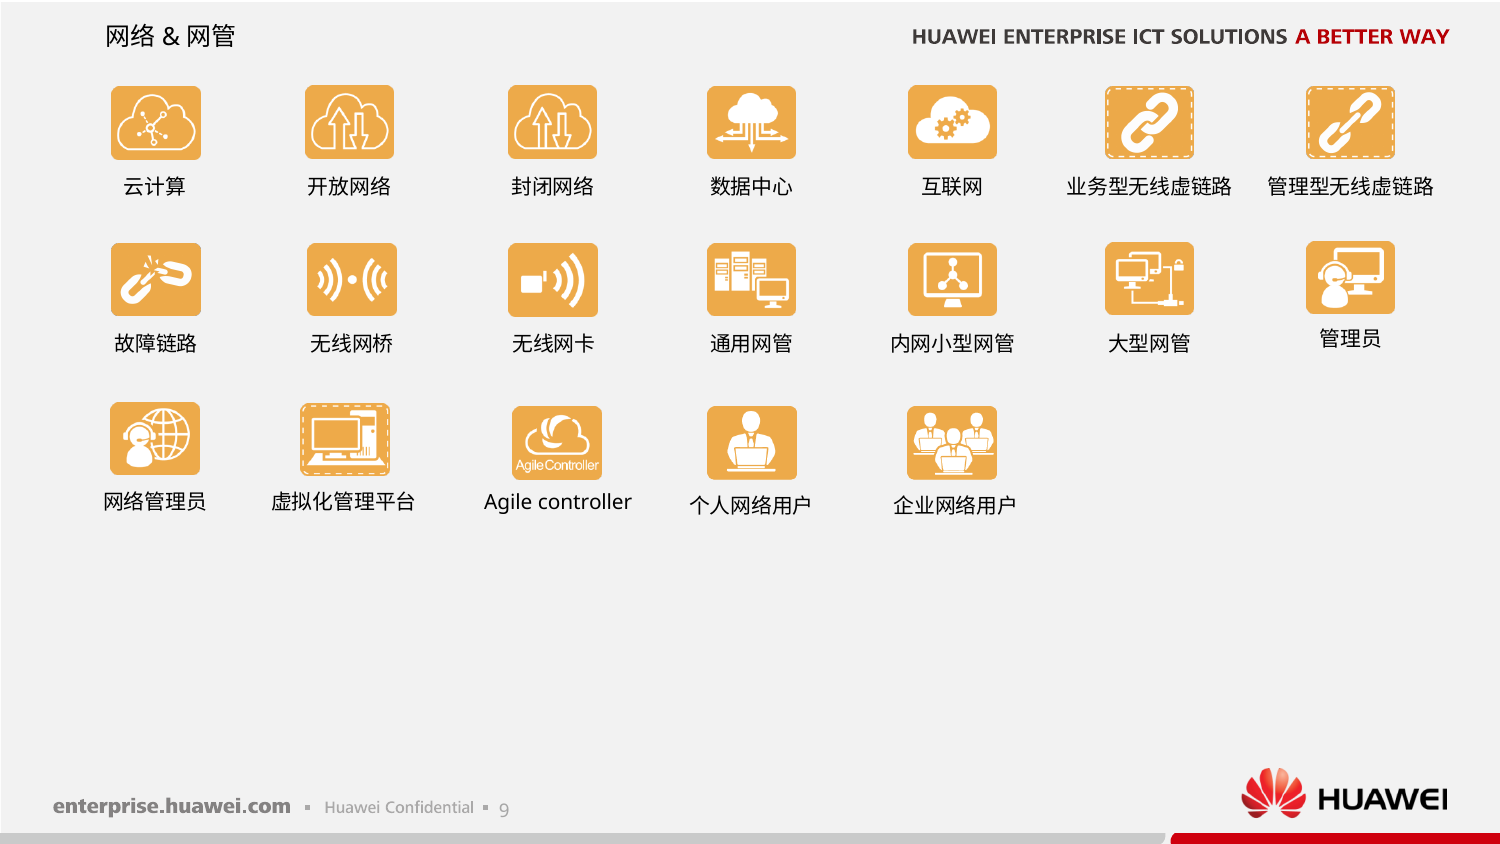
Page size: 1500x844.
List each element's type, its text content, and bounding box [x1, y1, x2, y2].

picture [1241, 768, 1447, 819]
text_box 管理型无线虚链路 [1252, 166, 1449, 207]
picture [111, 243, 201, 317]
text_box 业务型无线虚链路 [1051, 166, 1248, 207]
text_box 内网小型网管 [875, 323, 1030, 364]
picture [1306, 241, 1396, 314]
text_box 云计算 [109, 166, 202, 207]
text_box 无线网卡 [497, 323, 611, 364]
picture [1306, 86, 1396, 160]
picture [707, 243, 797, 317]
picture [110, 401, 200, 475]
picture [300, 402, 390, 476]
picture [1104, 242, 1195, 315]
text_box 封闭网络 [496, 166, 610, 207]
text_box 大型网管 [1093, 323, 1206, 364]
text_box 无线网桥 [295, 323, 409, 364]
text_box 通用网管 [695, 323, 808, 364]
picture [512, 406, 602, 480]
text_box 个人网络用户 [673, 485, 830, 526]
text_box 数据中心 [695, 166, 808, 207]
text_box 故障链路 [99, 323, 213, 364]
text_box 管理员 [1304, 320, 1397, 358]
picture [707, 86, 797, 160]
text_box 互联网 [906, 166, 999, 207]
picture [508, 85, 598, 159]
text_box 企业网络用户 [867, 485, 1044, 526]
text_box 虚拟化管理平台 [256, 481, 432, 521]
picture [907, 85, 997, 159]
picture [907, 406, 997, 480]
picture [707, 406, 797, 480]
picture [304, 85, 394, 159]
text_box Agile controller [469, 481, 647, 521]
picture [907, 242, 997, 316]
picture [1104, 86, 1195, 160]
picture [111, 86, 201, 160]
picture [307, 243, 397, 317]
text_box 网络&网管 [91, 12, 251, 58]
text_box 网络管理员 [88, 481, 222, 521]
text_box 开放网络 [292, 166, 406, 207]
picture [508, 243, 598, 317]
